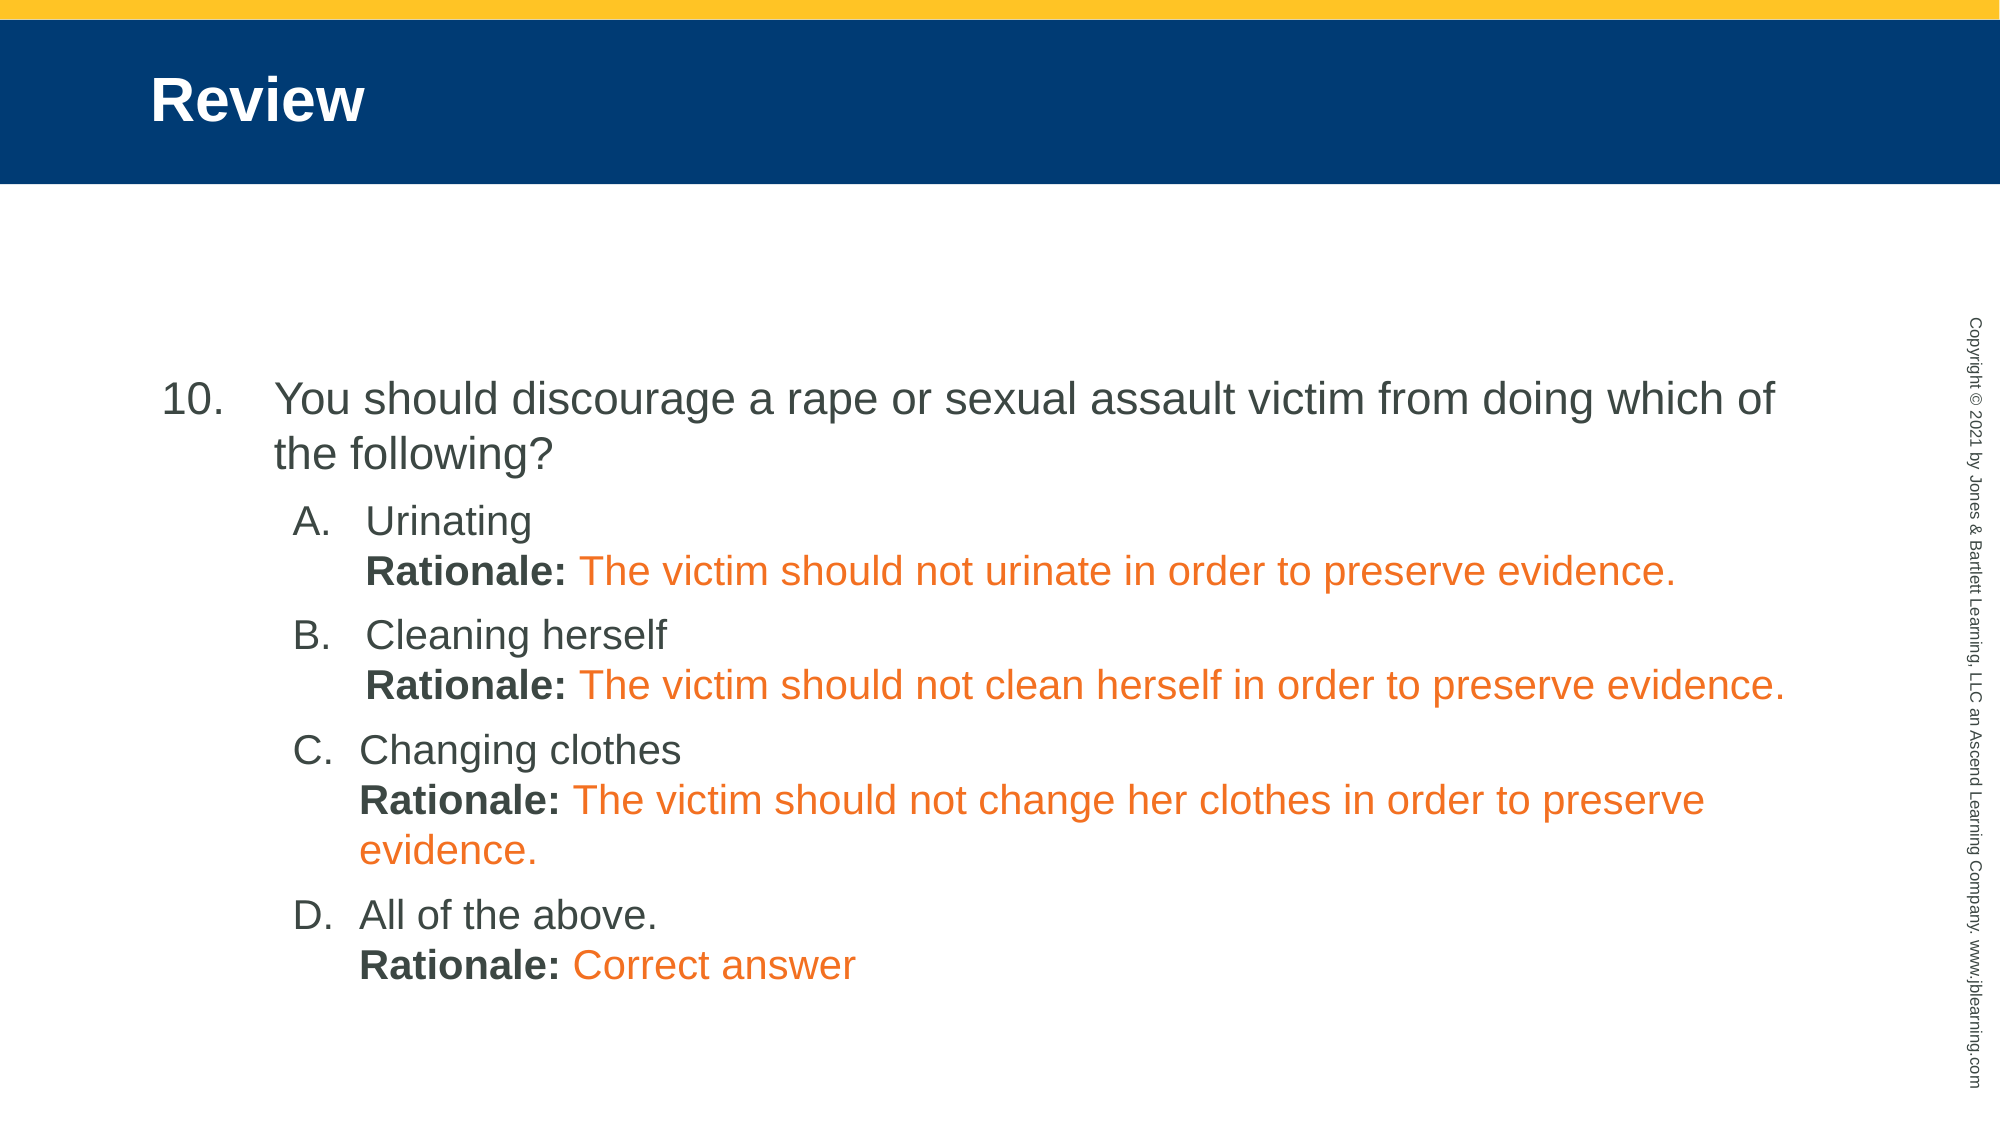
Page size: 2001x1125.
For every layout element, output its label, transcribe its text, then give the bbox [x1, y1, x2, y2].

title Review [0, 19, 2000, 185]
list You should discourage a rape or sexual assault victim from doing which of the following? Urinating Rationale: The victim should not urinate in order to preserve evidence. Cleaning herself Rationale: The victim should not clean herself in order to preserve evidence. Changing clothes Rationale: The victim should not change her clothes in order to preserve evidence. All of the above. Rationale: Correct answer [146, 361, 1859, 1016]
